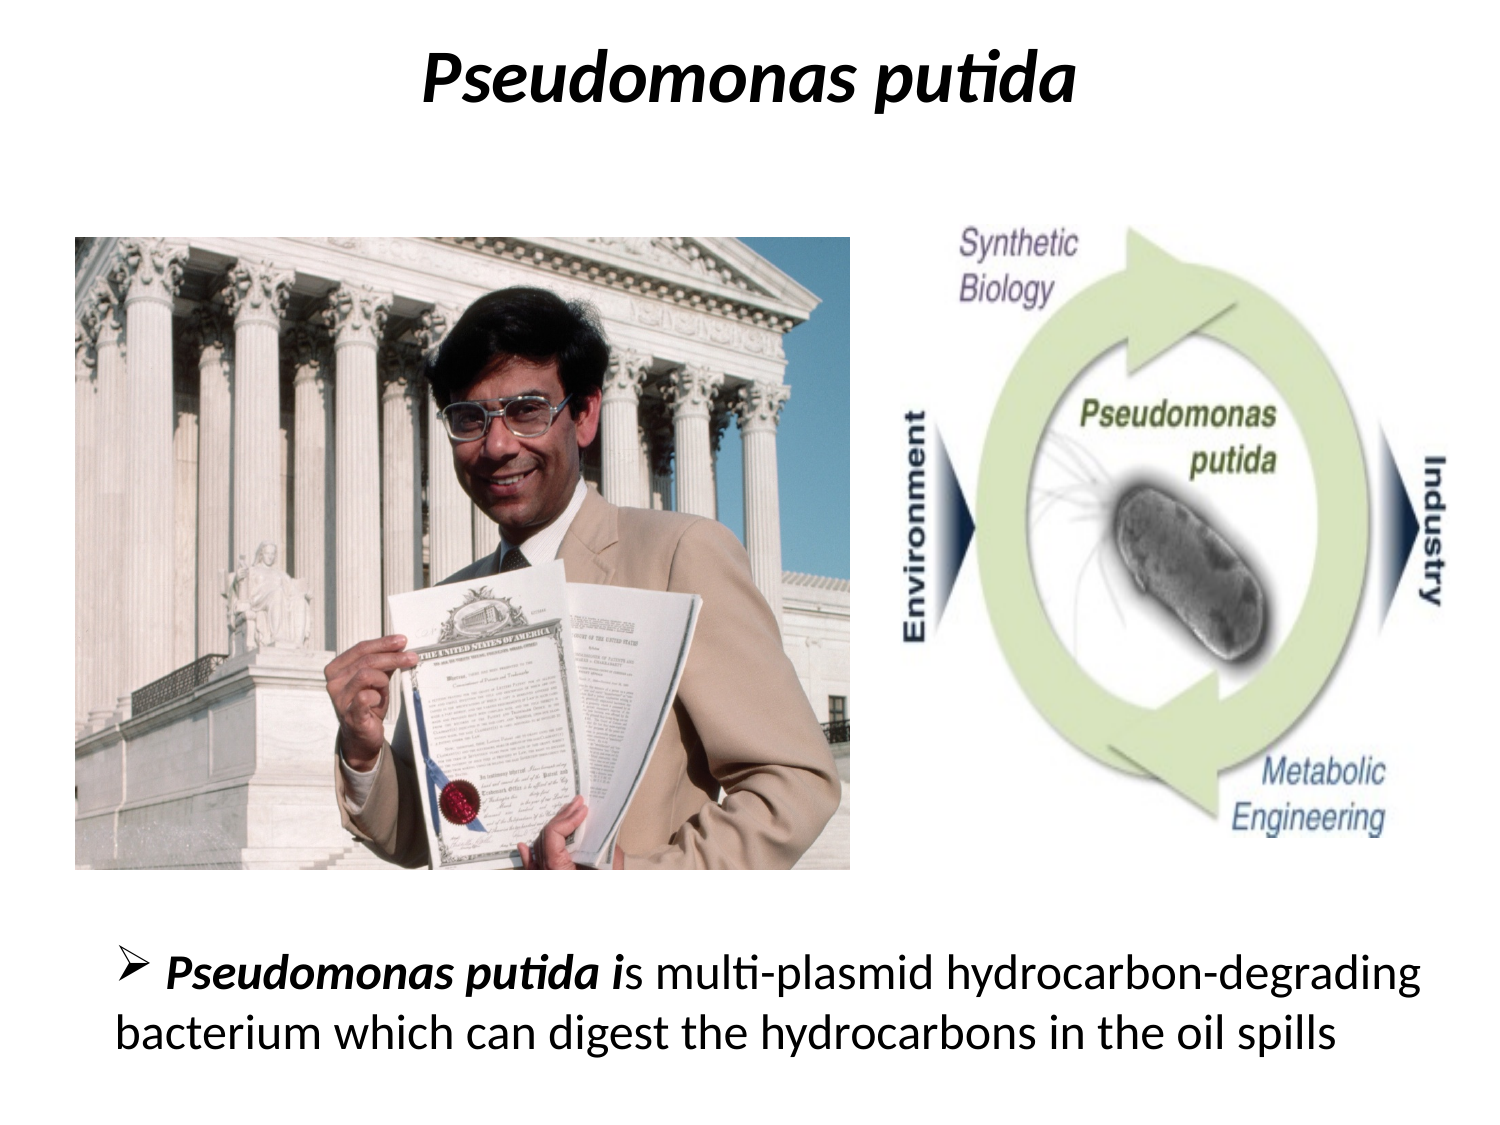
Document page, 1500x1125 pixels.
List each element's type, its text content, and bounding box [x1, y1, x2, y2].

title Pseudomonas putida [75, 0, 1425, 125]
text_box Pseudomonas putida is multi-plasmid hydrocarbon-degrading bacterium which can digest the hydrocarbons in the oil spills [99, 887, 1438, 1068]
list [74, 237, 851, 870]
picture [899, 224, 1450, 838]
